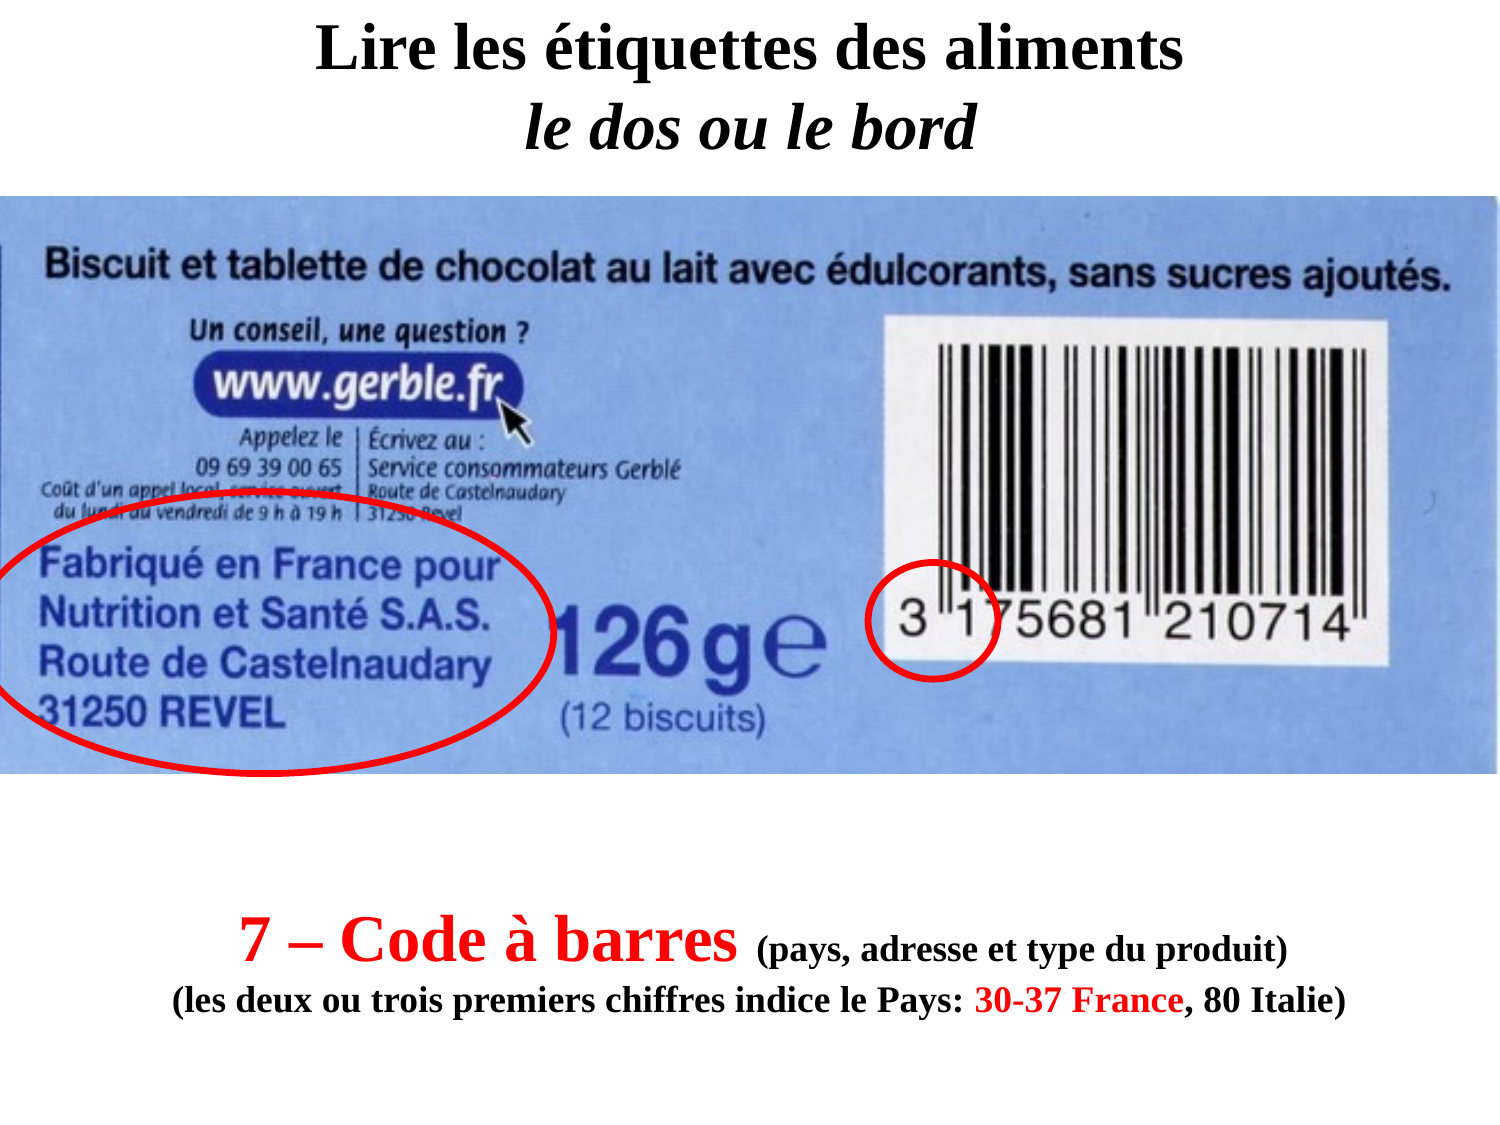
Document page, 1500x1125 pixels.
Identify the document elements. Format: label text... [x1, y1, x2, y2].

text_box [0, 491, 1500, 1125]
text_box Lire les étiquettes des aliments le dos ou le bord [2, 0, 1500, 171]
picture [0, 195, 1500, 491]
